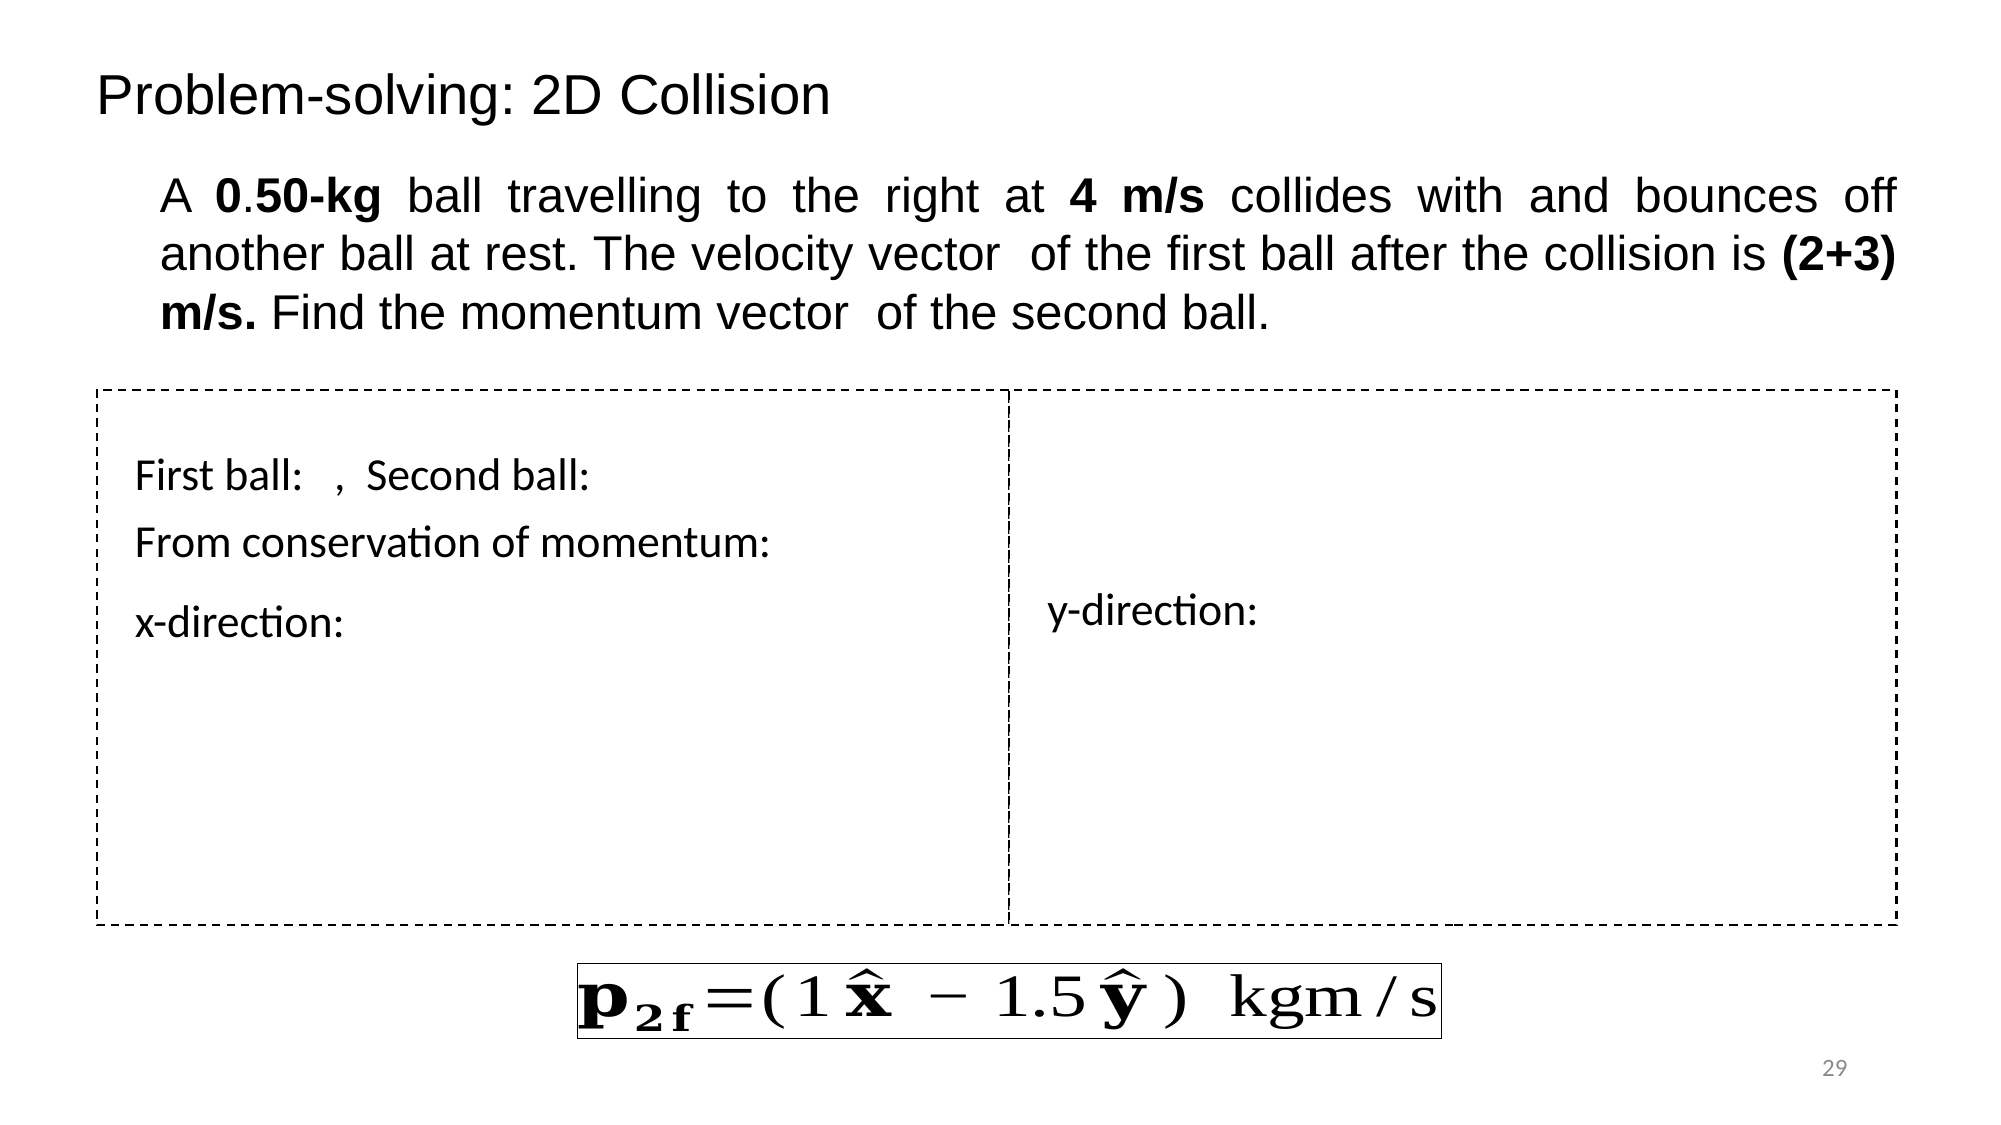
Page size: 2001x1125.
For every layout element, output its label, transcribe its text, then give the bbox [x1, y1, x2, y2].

slide_number 29 [1690, 1042, 1863, 1091]
text_box Problem-solving: 2D Collision [96, 57, 1237, 135]
